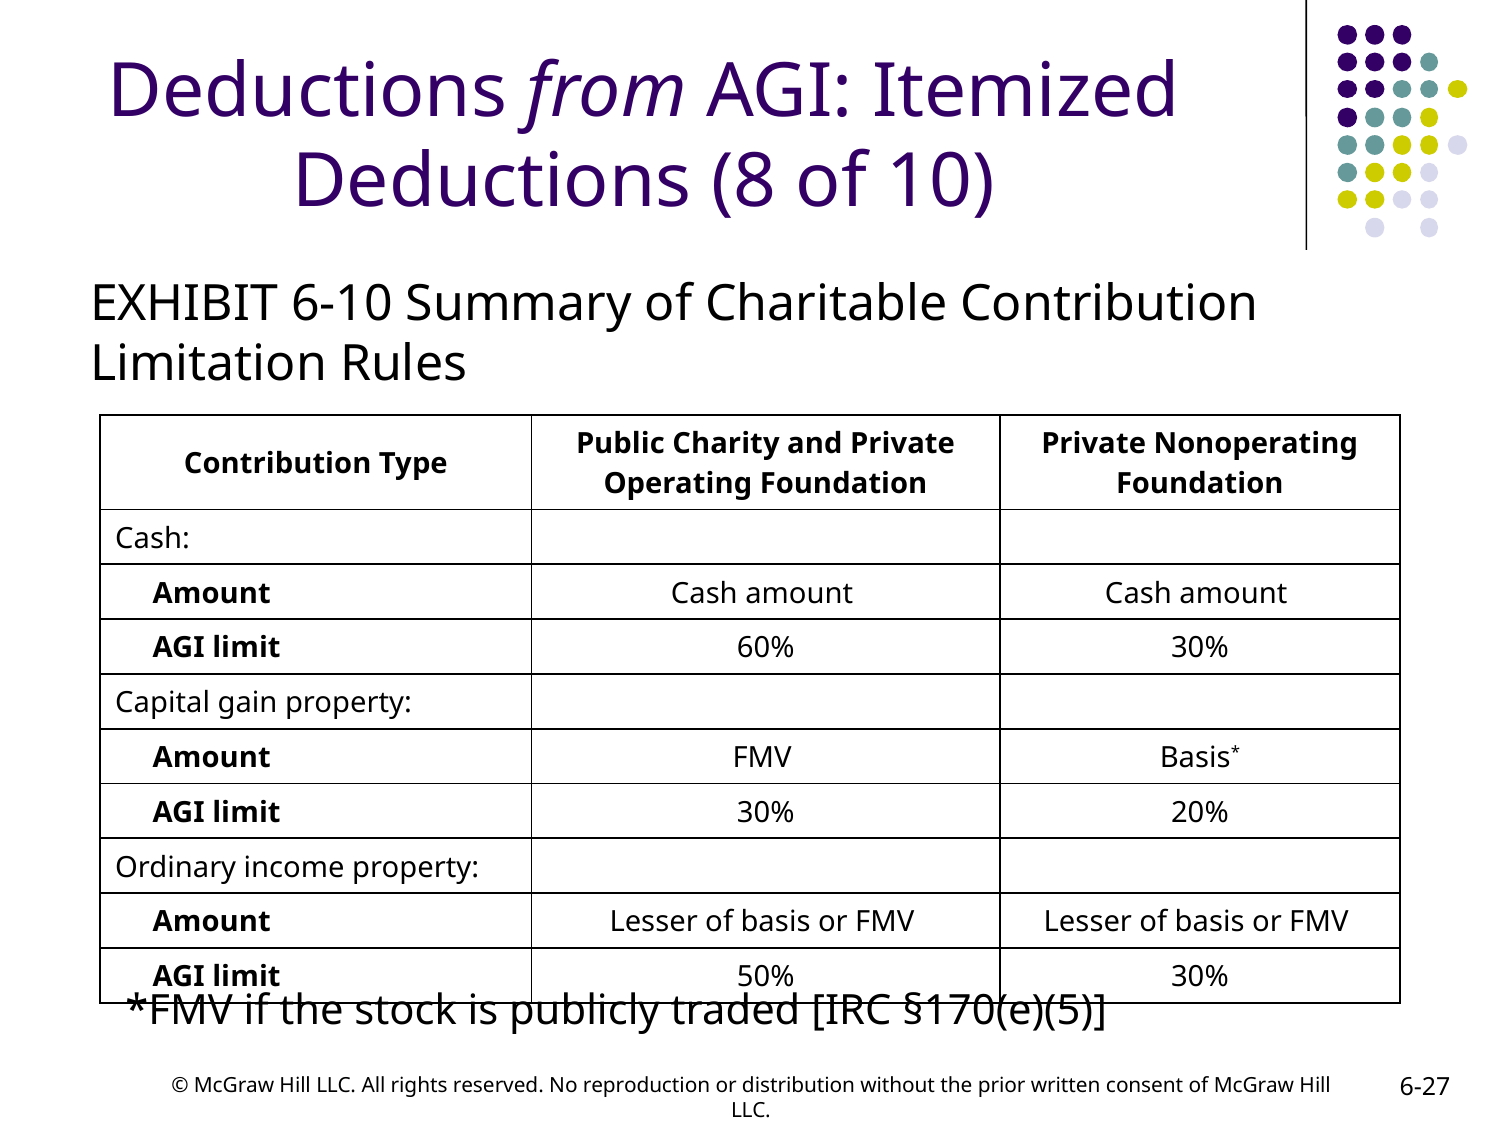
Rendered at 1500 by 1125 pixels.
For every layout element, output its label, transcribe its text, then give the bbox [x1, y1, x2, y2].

list *FMV if the stock is publicly traded [IRC §170(e)(5)] [110, 975, 1400, 1050]
table_cell [532, 510, 999, 563]
table_cell 50% [532, 949, 999, 975]
table_cell Ordinary income property: [101, 839, 531, 892]
table_header Contribution Type [101, 416, 531, 509]
table_cell 30% [532, 784, 999, 837]
table_cell Lesser of basis or FMV [1001, 894, 1399, 947]
table_cell FMV [532, 730, 999, 783]
table_cell 60% [532, 620, 999, 673]
table_cell Cash: [101, 510, 531, 563]
table_cell 30% [1001, 620, 1399, 673]
table_cell [1001, 675, 1399, 728]
table_cell Amount [101, 565, 531, 618]
table_cell [532, 675, 999, 728]
table_cell Amount [101, 730, 531, 783]
table_cell Lesser of basis or FMV [532, 894, 999, 947]
table_cell [1001, 839, 1399, 892]
list EXHIBIT 6-10 Summary of Charitable Contribution Limitation Rules [75, 262, 1413, 400]
table_cell AGI limit [101, 620, 531, 673]
table_cell Capital gain property: [101, 675, 531, 728]
table_header Private Nonoperating Foundation [1001, 416, 1399, 509]
table_cell AGI limit [101, 784, 531, 837]
table_cell [1001, 510, 1399, 563]
table_cell Cash amount [1001, 565, 1399, 618]
table_cell [532, 839, 999, 892]
table_cell AGI limit [101, 949, 531, 1002]
table_cell Cash amount [532, 565, 999, 618]
table_cell Basis* [1001, 730, 1399, 783]
table_cell Amount [101, 894, 531, 947]
title Deductions from AGI: Itemized Deductions (8 of 10) [25, 24, 1263, 238]
table_header Public Charity and Private Operating Foundation [532, 416, 999, 509]
table_cell 30% [1001, 949, 1399, 975]
table_cell 20% [1001, 784, 1399, 837]
